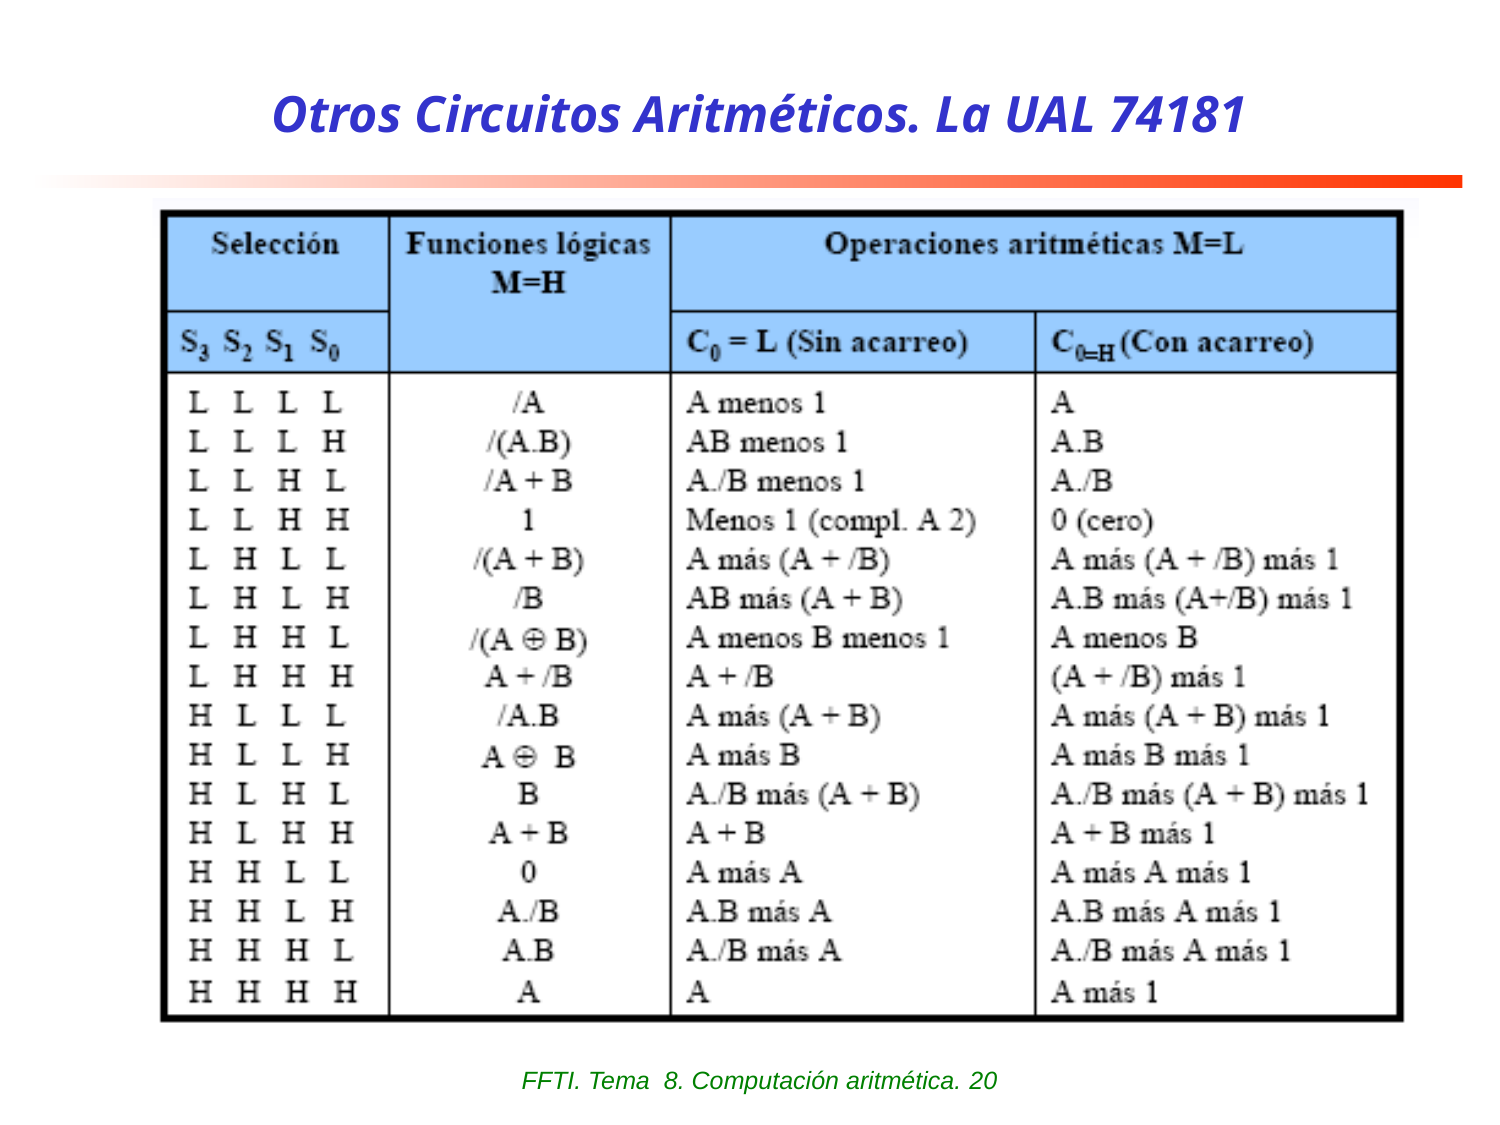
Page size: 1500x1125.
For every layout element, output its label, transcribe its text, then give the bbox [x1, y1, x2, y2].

picture [152, 198, 1420, 1030]
title Otros Circuitos Aritméticos. La UAL 74181 [68, 49, 1451, 176]
footer FFTI. Tema 8. Computación aritmética. 20 [68, 1056, 1451, 1103]
